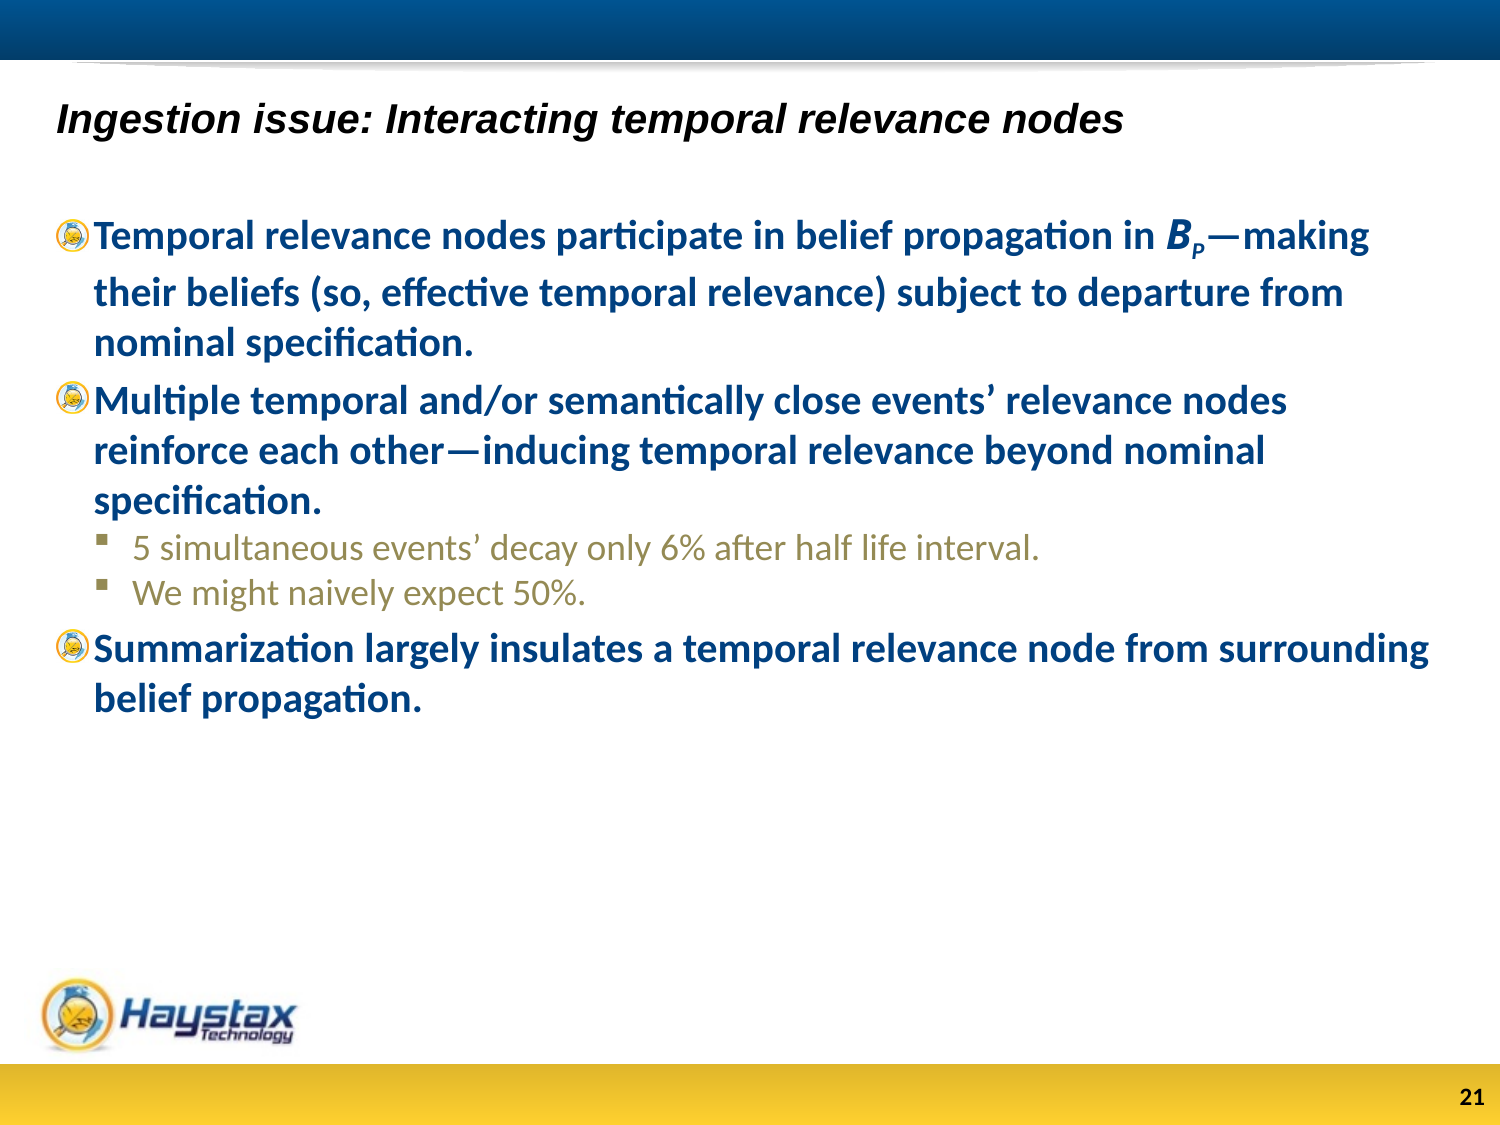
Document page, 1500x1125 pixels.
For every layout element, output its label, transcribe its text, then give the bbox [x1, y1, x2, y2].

picture [56, 219, 89, 252]
picture [56, 629, 89, 663]
picture [24, 968, 315, 1062]
picture [56, 381, 89, 414]
list Temporal relevance nodes participate in belief propagation in BP—making their beliefs (so, effective temporal relevance) subject to departure from nominal specification. Multiple temporal and/or semantically close events’ relevance nodes reinforce each other—inducing temporal relevance beyond nominal specification. 5 simultaneous events’ decay only 6% after half life interval. We might naively expect 50%. Summarization largely insulates a temporal relevance node from surrounding belief propagation. [41, 200, 1462, 850]
title Ingestion issue: Interacting temporal relevance nodes [41, 61, 1462, 172]
